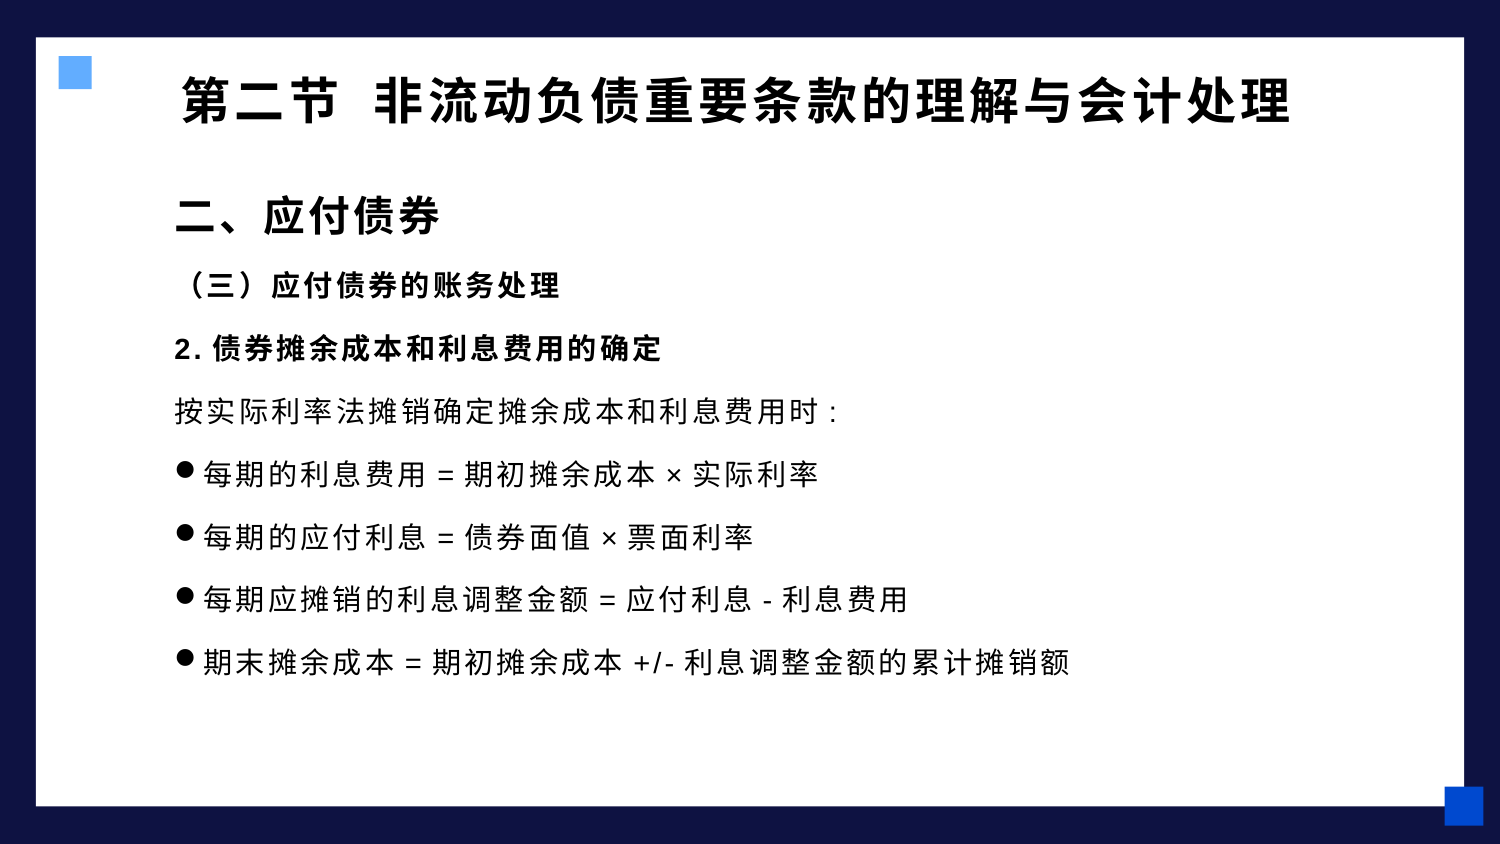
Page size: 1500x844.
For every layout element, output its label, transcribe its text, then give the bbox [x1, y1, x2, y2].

title 第二节 非流动负债重要条款的理解与会计处理 [141, 48, 1327, 138]
list 二、应付债券 （三）应付债券的账务处理 2.债券摊余成本和利息费用的确定 按实际利率法摊销确定摊余成本和利息费用时: 每期的利息费用=期初摊余成本×实际利率 每期的应付利息=债券面值×票面利率 每期应摊销的利息调整金额=应付利息-利息费用 期末摊余成本=期初摊余成本+/-利息调整金额的累计摊销额 [157, 179, 1343, 604]
